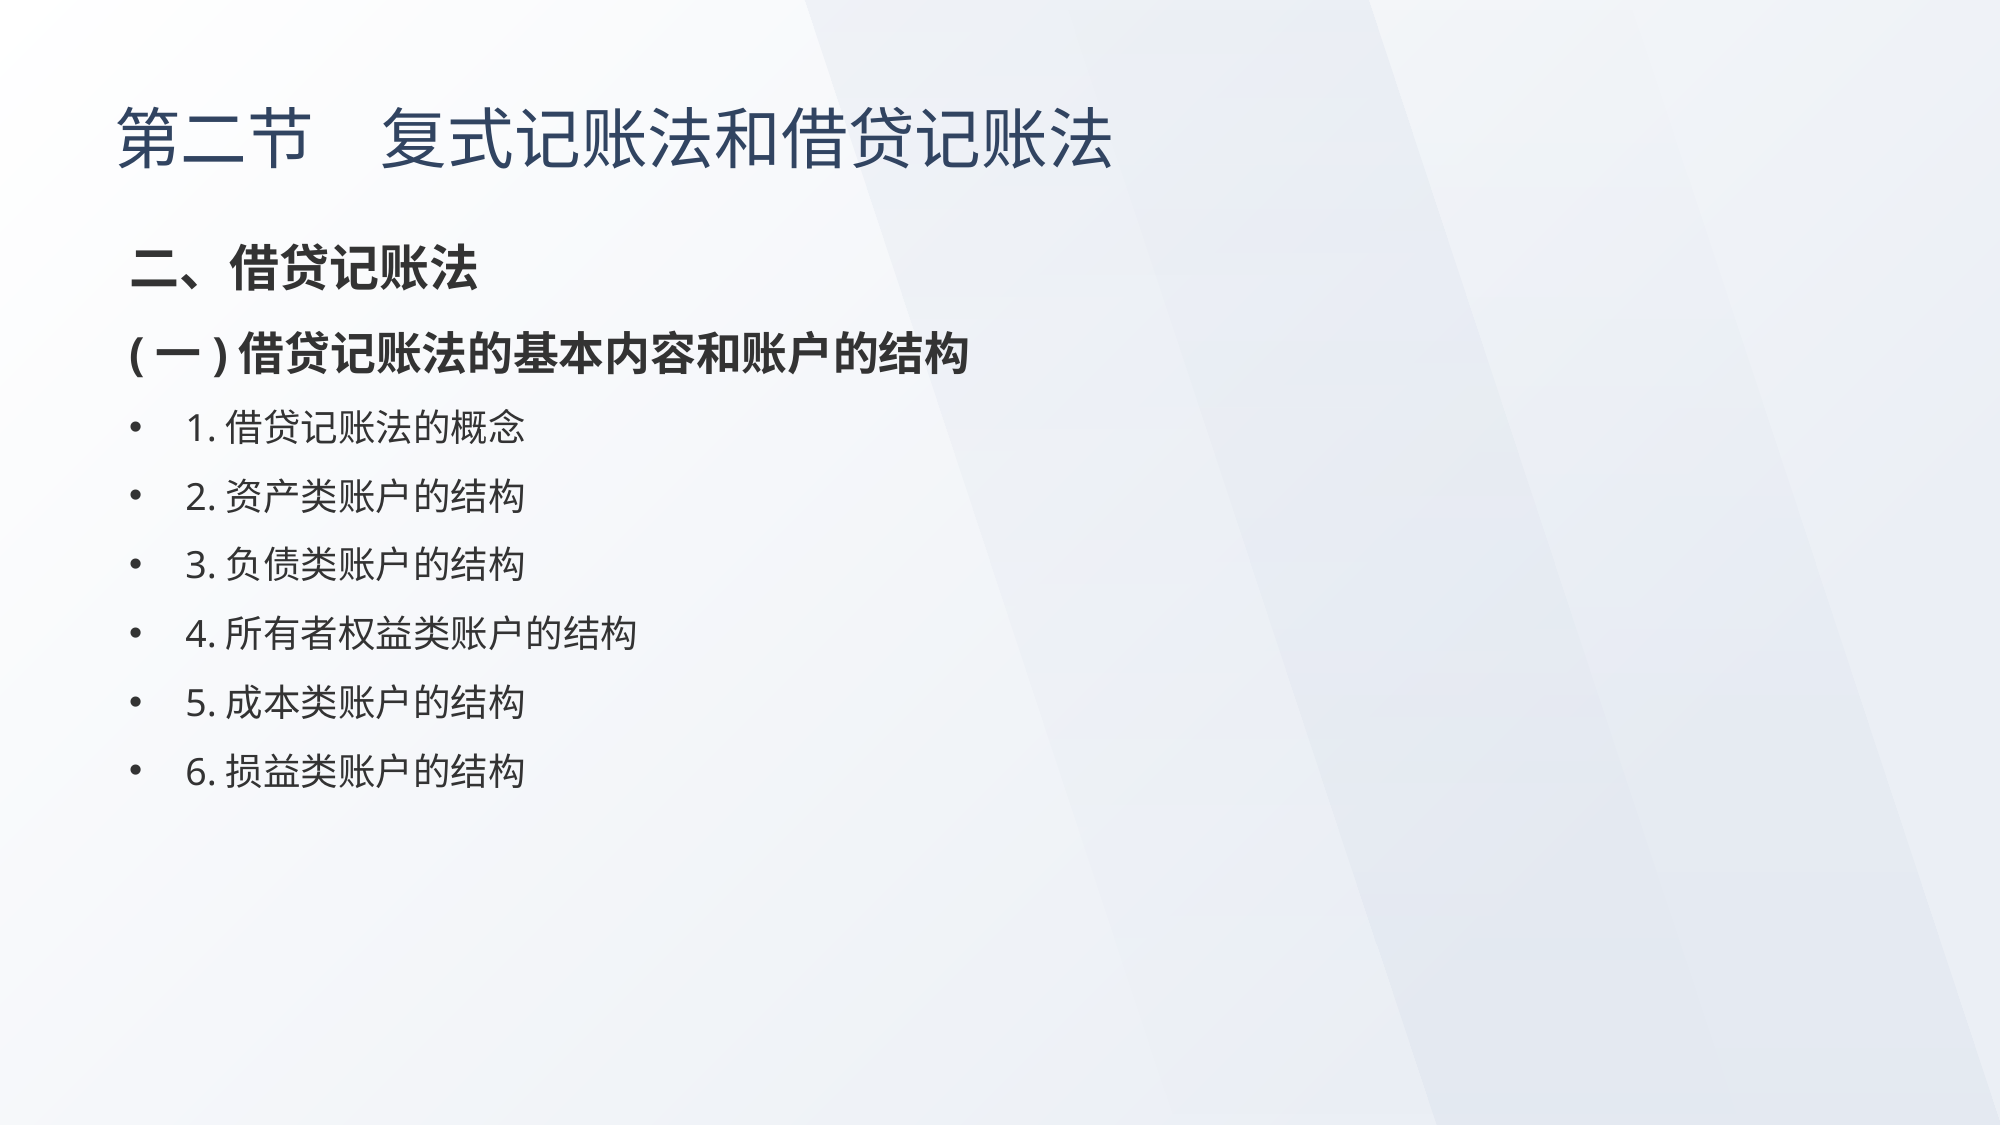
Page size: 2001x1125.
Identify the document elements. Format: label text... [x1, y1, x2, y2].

title 第二节 复式记账法和借贷记账法 [114, 59, 1886, 178]
text_box 二、借贷记账法 (一)借贷记账法的基本内容和账户的结构 1.借贷记账法的概念 2.资产类账户的结构 3.负债类账户的结构 4.所有者权益类账户的结构 5.成本类账户的结构 6.损益类账户的结构 [114, 213, 1886, 1013]
